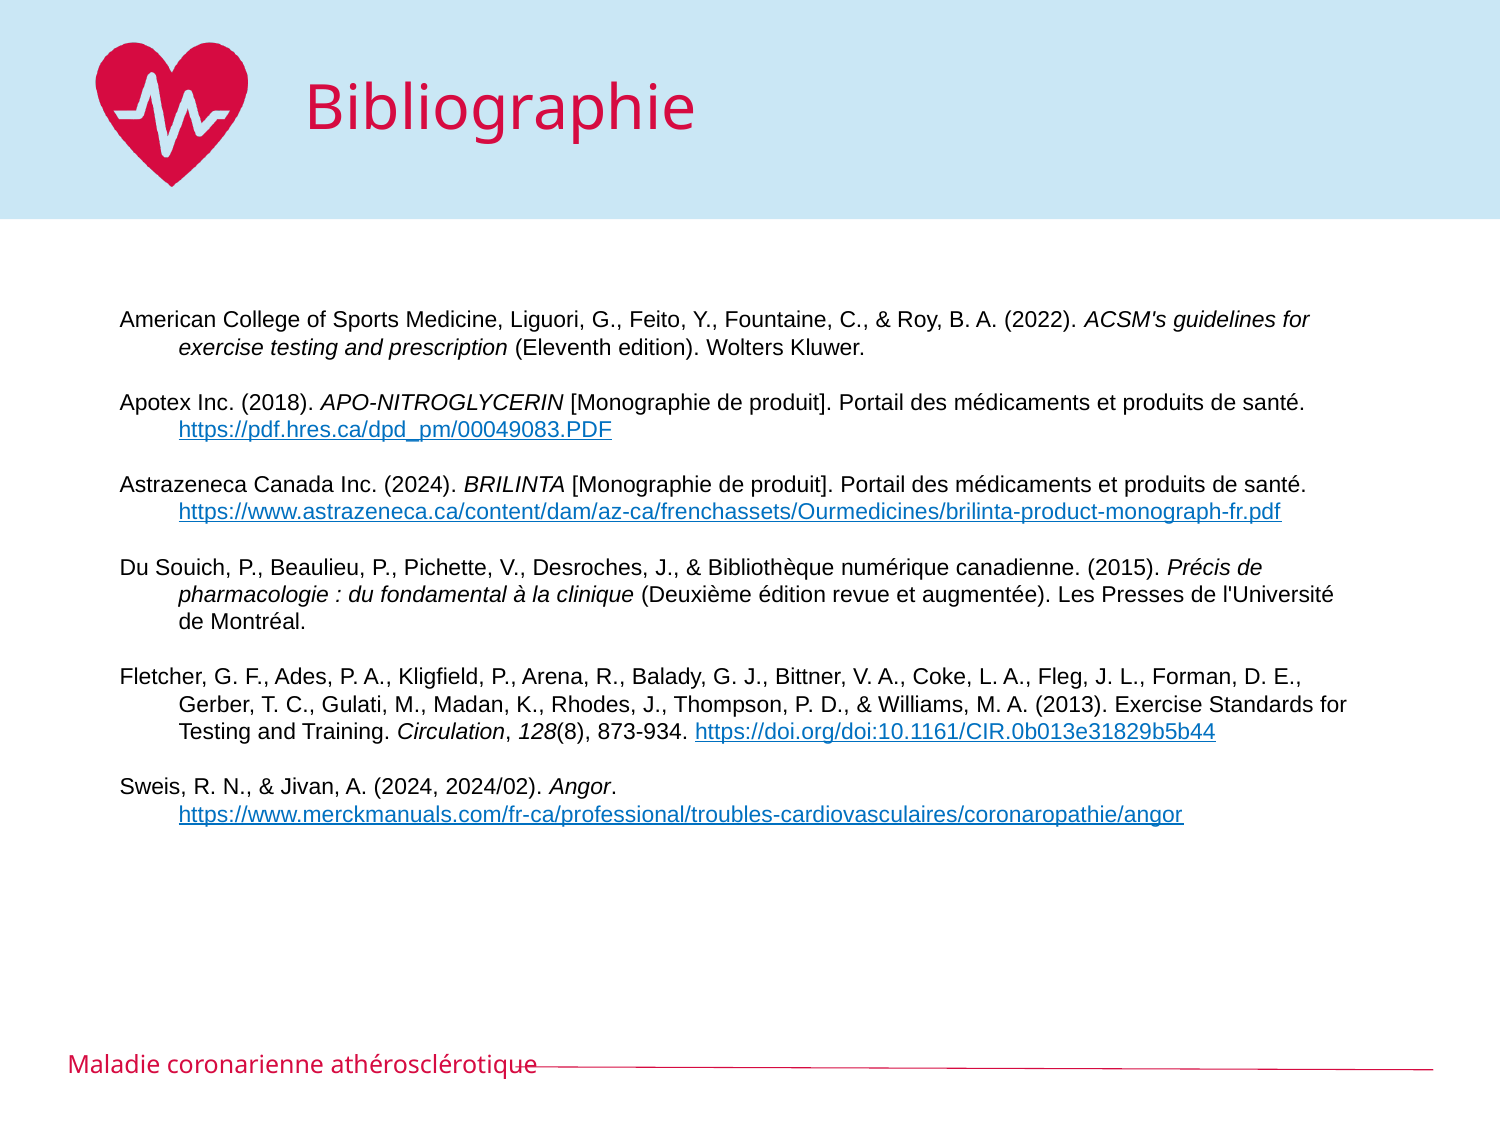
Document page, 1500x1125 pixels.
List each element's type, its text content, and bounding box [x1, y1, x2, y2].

text_box American College of Sports Medicine, Liguori, G., Feito, Y., Fountaine, C., & Roy, B. A. (2022). ACSM's guidelines for exercise testing and prescription (Eleventh edition). Wolters Kluwer. Apotex Inc. (2018). APO-NITROGLYCERIN [Monographie de produit]. Portail des médicaments et produits de santé. https://pdf.hres.ca/dpd_pm/00049083.PDF Astrazeneca Canada Inc. (2024). BRILINTA [Monographie de produit]. Portail des médicaments et produits de santé. https://www.astrazeneca.ca/content/dam/az-ca/frenchassets/Ourmedicines/brilinta-product-monograph-fr.pdf Du Souich, P., Beaulieu, P., Pichette, V., Desroches, J., & Bibliothèque numérique canadienne. (2015). Précis de pharmacologie : du fondamental à la clinique (Deuxième édition revue et augmentée). Les Presses de l'Université de Montréal. Fletcher, G. F., Ades, P. A., Kligfield, P., Arena, R., Balady, G. J., Bittner, V. A., Coke, L. A., Fleg, J. L., Forman, D. E., Gerber, T. C., Gulati, M., Madan, K., Rhodes, J., Thompson, P. D., & Williams, M. A. (2013). Exercise Standards for Testing and Training. Circulation, 128(8), 873-934. https://doi.org/doi:10.1161/CIR.0b013e31829b5b44 Sweis, R. N., & Jivan, A. (2024, 2024/02). Angor. https://www.merckmanuals.com/fr-ca/professional/troubles-cardiovasculaires/coronaropathie/angor [104, 297, 1374, 890]
title Bibliographie [289, 59, 1397, 160]
picture [64, 7, 279, 222]
